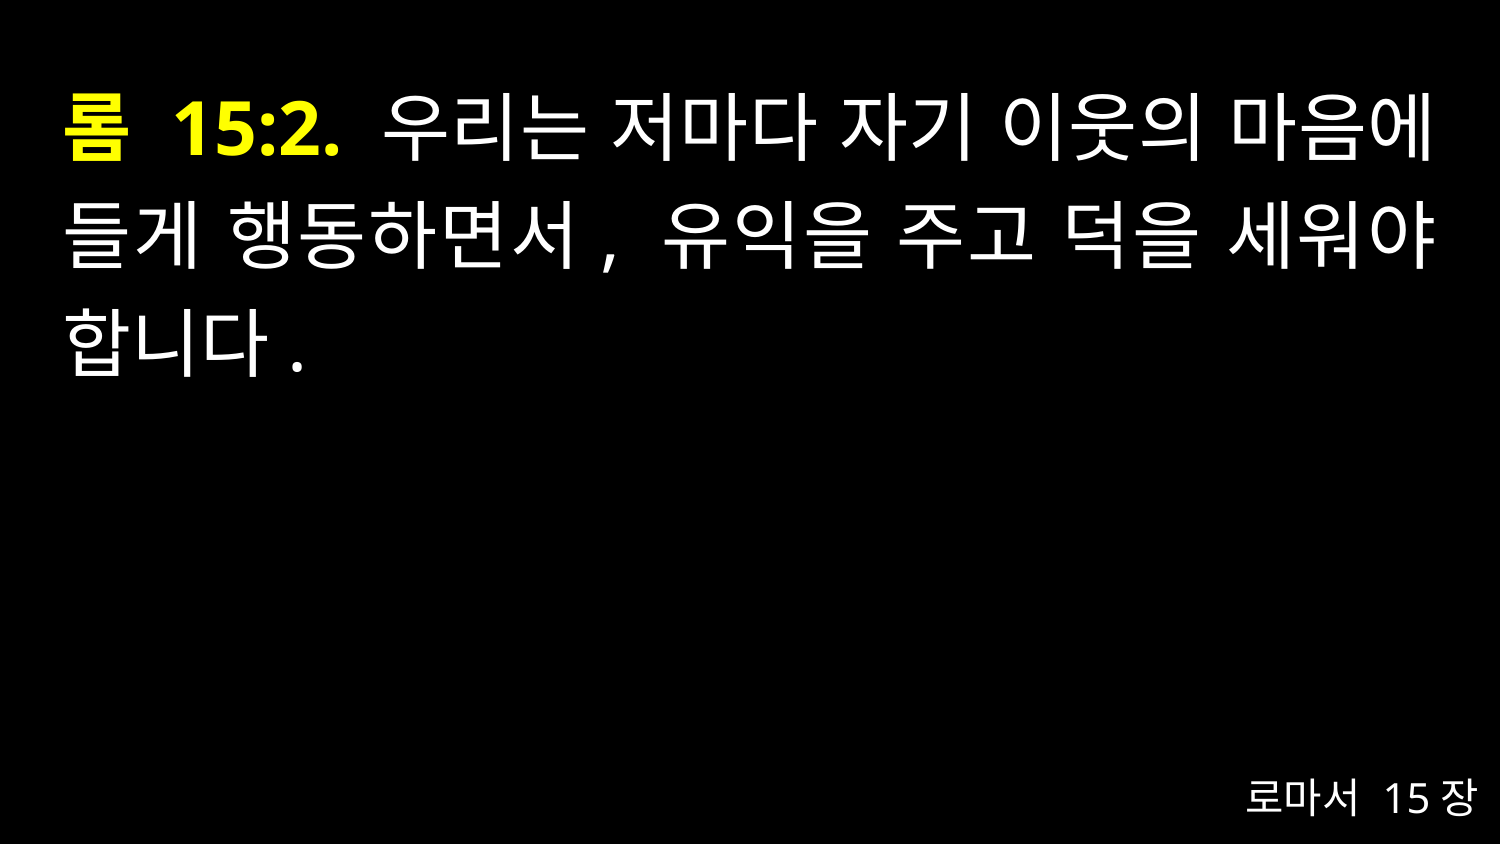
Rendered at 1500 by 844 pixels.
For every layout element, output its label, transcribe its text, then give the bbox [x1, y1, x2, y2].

title 롬 15:2. 우리는 저마다 자기 이웃의 마음에 들게 행동하면서, 유익을 주고 덕을 세워야 합니다. [0, 0, 1500, 844]
subtitle 로마서 15장 [916, 770, 1500, 844]
